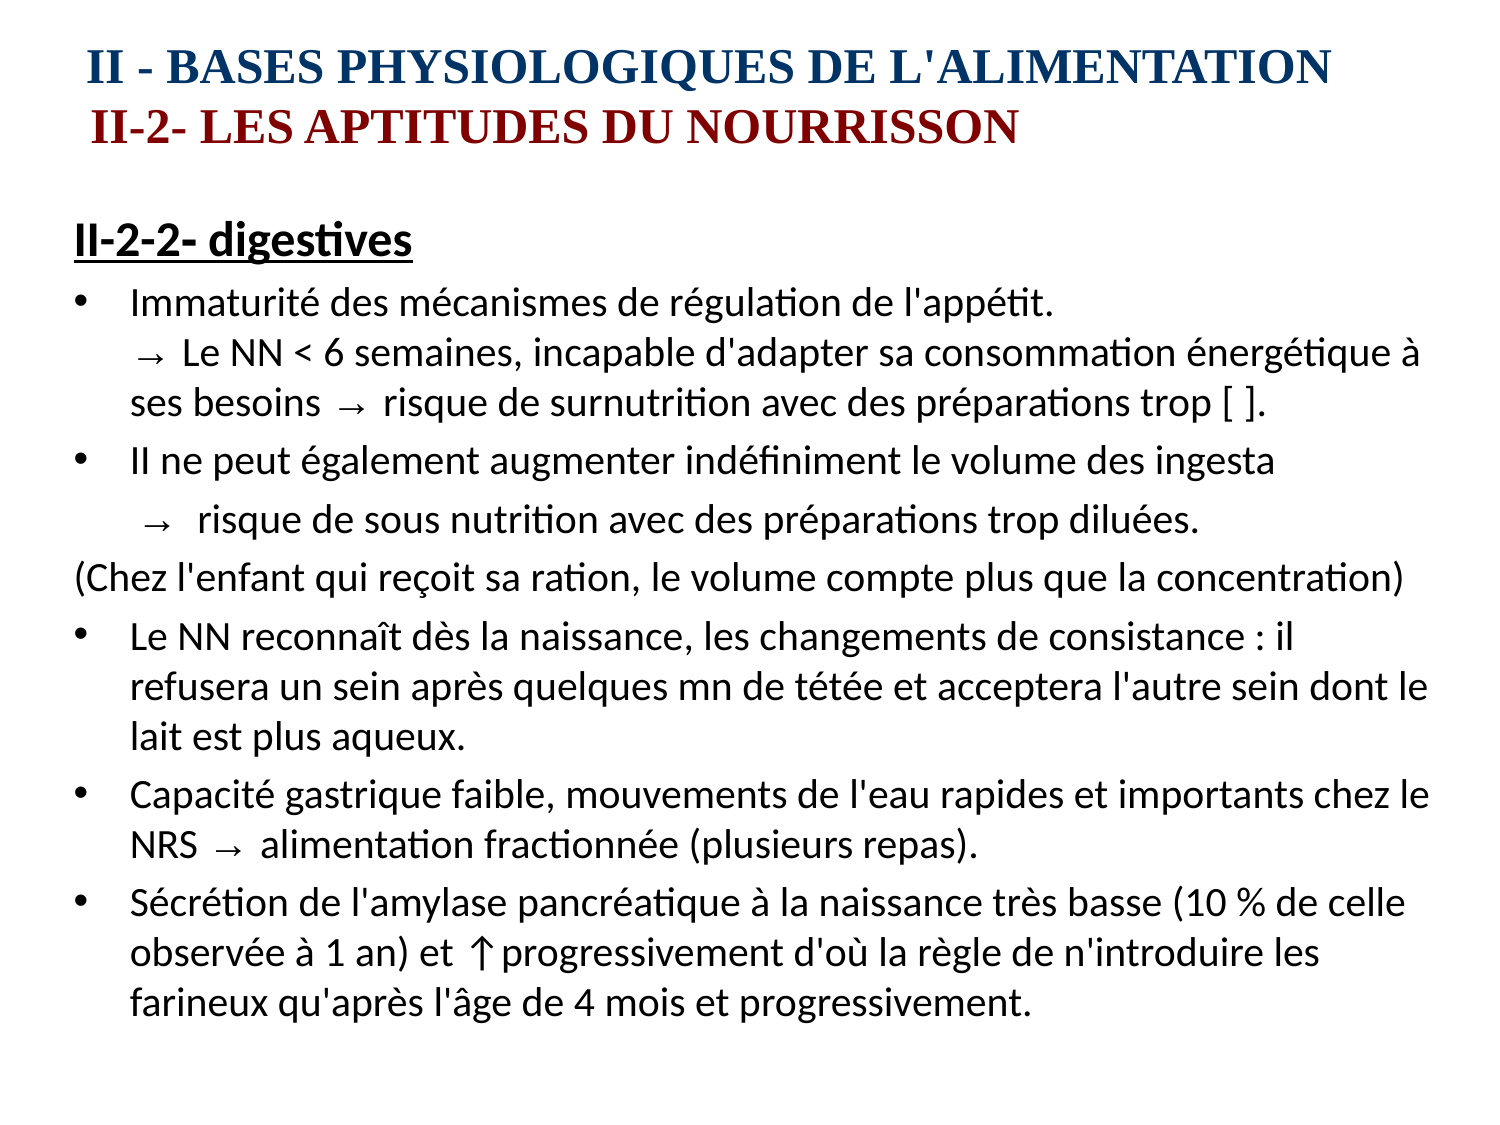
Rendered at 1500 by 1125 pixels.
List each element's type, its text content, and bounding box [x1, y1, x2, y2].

title II ‑ BASES PHYSIOLOGIQUES DE L'ALIMENTATION II-2‑ LES APTITUDES DU NOURRISSON [0, 46, 1351, 200]
list II-2-2‑ digestives Immaturité des mécanismes de régulation de l'appétit. → Le NN < 6 semaines, incapable d'adapter sa consommation énergétique à ses besoins → risque de surnutrition avec des préparations trop [ ]. II ne peut également augmenter indéfiniment le volume des ingesta → risque de sous nutrition avec des préparations trop diluées. (Chez l'enfant qui reçoit sa ration, le volume compte plus que la concentration) Le NN reconnaît dès la naissance, les changements de consistance : il refusera un sein après quelques mn de tétée et acceptera l'autre sein dont le lait est plus aqueux. Capacité gastrique faible, mouvements de l'eau rapides et importants chez le NRS → alimentation fractionnée (plusieurs repas). Sécrétion de l'amylase pancréatique à la naissance très basse (10 % de celle observée à 1 an) et ↑progressivement d'où la règle de n'introduire les farineux qu'après l'âge de 4 mois et progressivement. [58, 198, 1454, 821]
